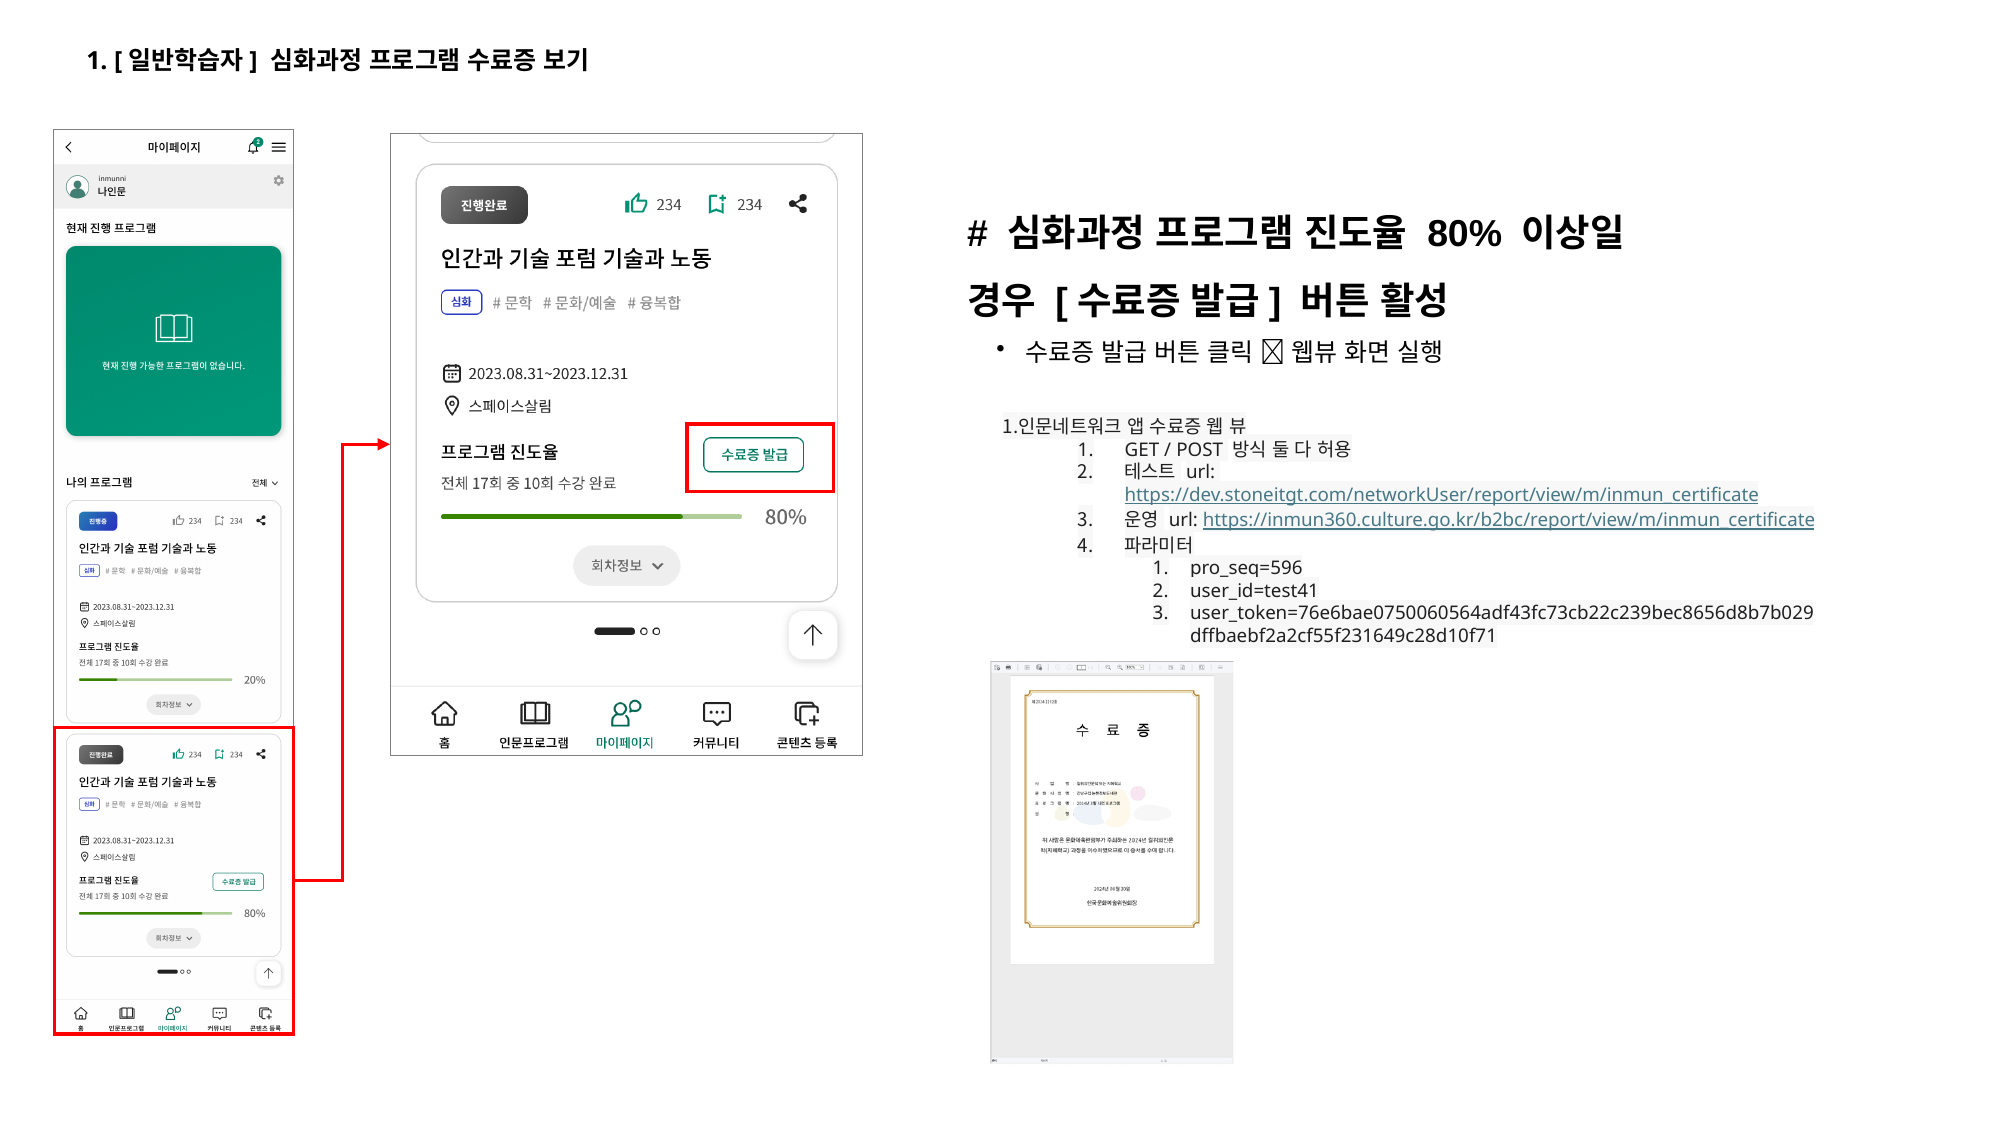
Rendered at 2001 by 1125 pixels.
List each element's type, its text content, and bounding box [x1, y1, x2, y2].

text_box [292, 443, 391, 882]
picture [52, 128, 294, 1035]
text_box 인문네트워크 앱 수료증 웹 뷰 GET / POST 방식 둘 다 허용 테스트 url: https://dev.stoneitgt.com/networkUser/report/view/m/inmun_certificate 운영 url: https://inmun360.culture.go.kr/b2bc/report/view/m/inmun_certificate 파라미터 pro_seq=596 user_id=test41 user_token=76e6bae0750060564adf43fc73cb22c239bec8656d8b7b029dffbaebf2a2cf55f231649c28d10f71 [987, 407, 1839, 654]
picture [389, 132, 864, 756]
text_box # 심화과정 프로그램 진도율 80% 이상일 경우 [수료증 발급] 버튼 활성 수료증 발급 버튼 클릭  웹뷰 화면 실행 [952, 179, 1668, 375]
text_box 1. [일반학습자] 심화과정 프로그램 수료증 보기 [71, 37, 606, 82]
picture [987, 661, 1241, 1067]
